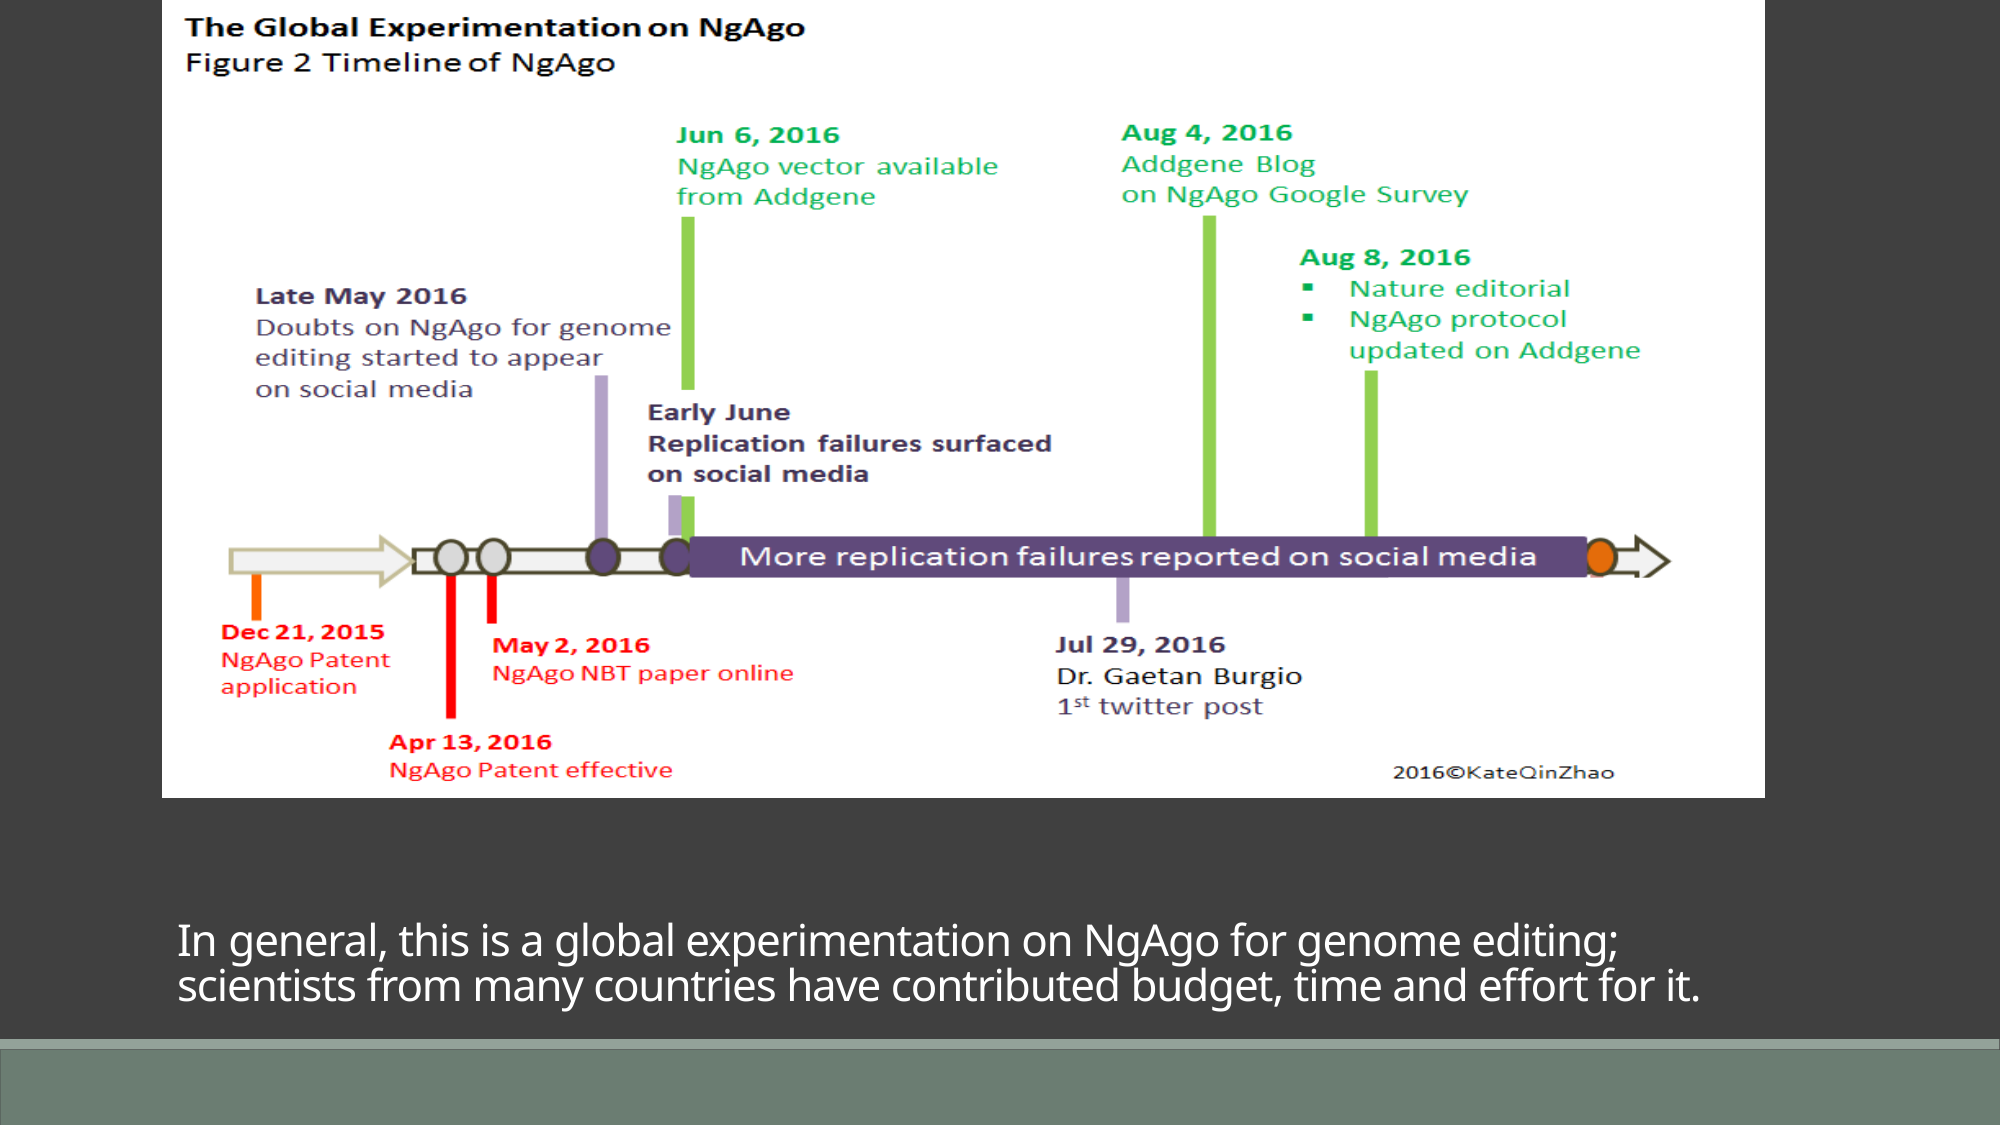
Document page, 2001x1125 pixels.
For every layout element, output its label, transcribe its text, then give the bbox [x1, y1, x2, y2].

picture [161, 0, 1766, 805]
title In general, this is a global experimentation on NgAgo for genome editing; scientists from many countries have contributed budget, time and effort for it. [162, 883, 1822, 1019]
